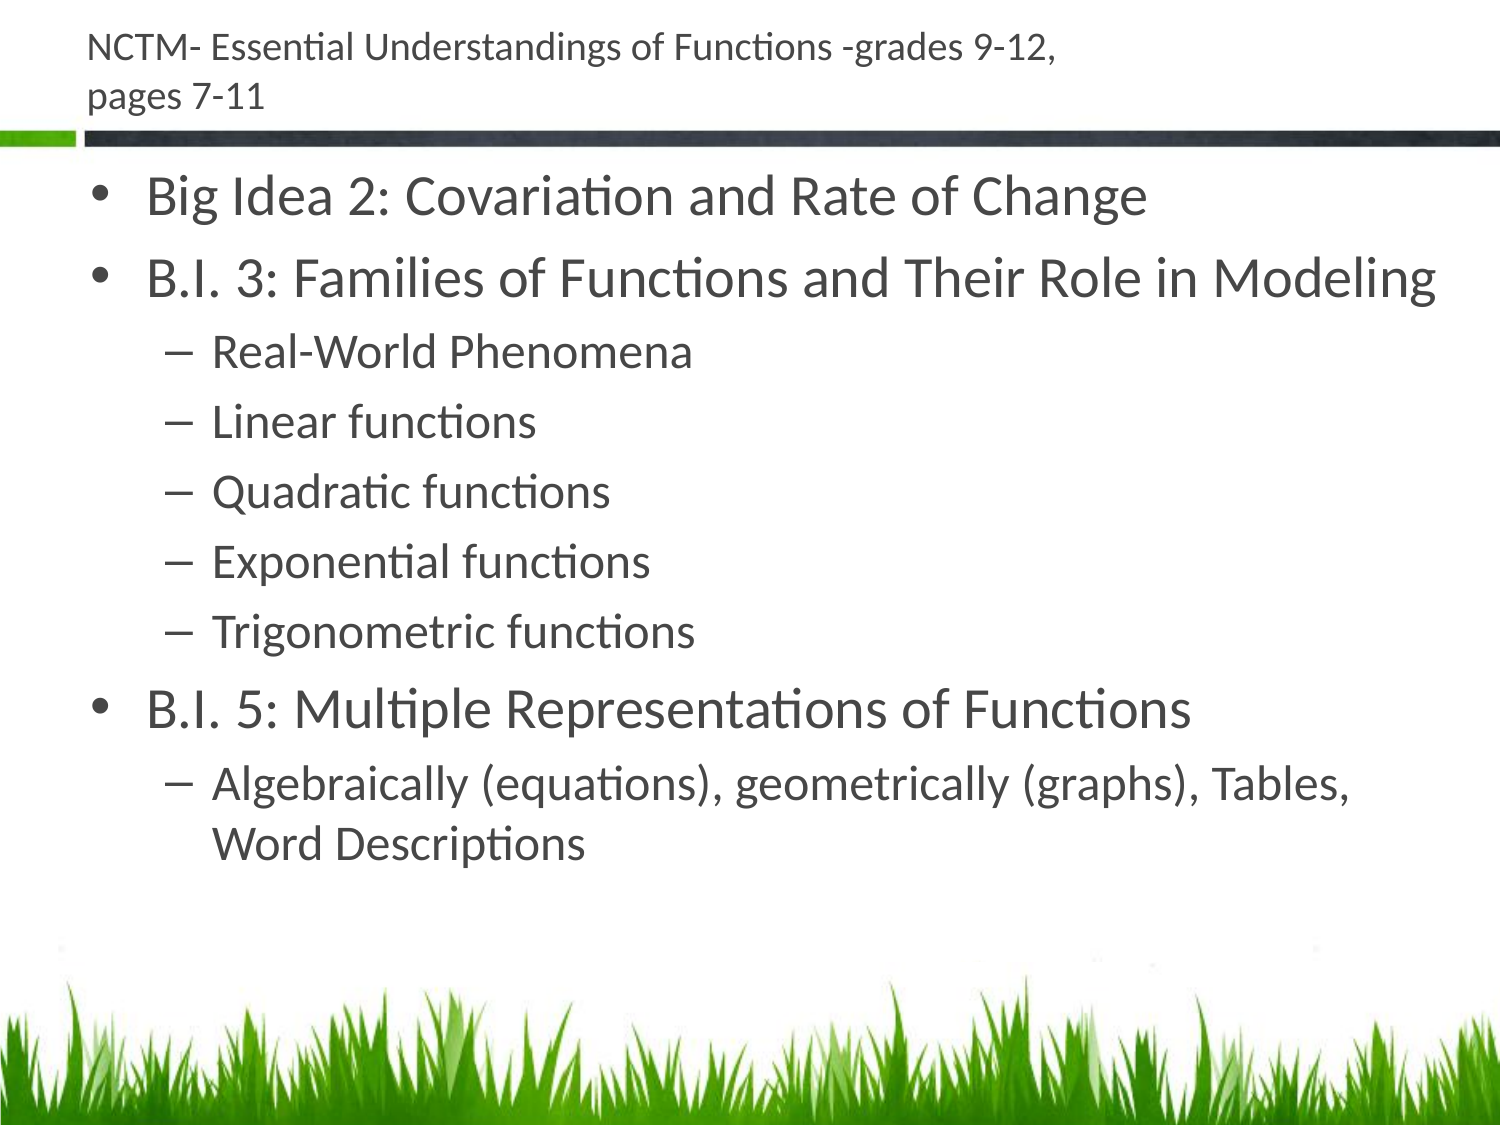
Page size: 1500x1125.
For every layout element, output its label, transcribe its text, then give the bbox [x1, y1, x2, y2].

list Big Idea 2: Covariation and Rate of Change B.I. 3: Families of Functions and Their Role in Modeling Real-World Phenomena Linear functions Quadratic functions Exponential functions Trigonometric functions B.I. 5: Multiple Representations of Functions Algebraically (equations), geometrically (graphs), Tables, Word Descriptions [75, 149, 1475, 1005]
title NCTM- Essential Understandings of Functions -grades 9-12, pages 7-11 [71, 12, 1450, 125]
picture [0, 0, 1500, 1125]
